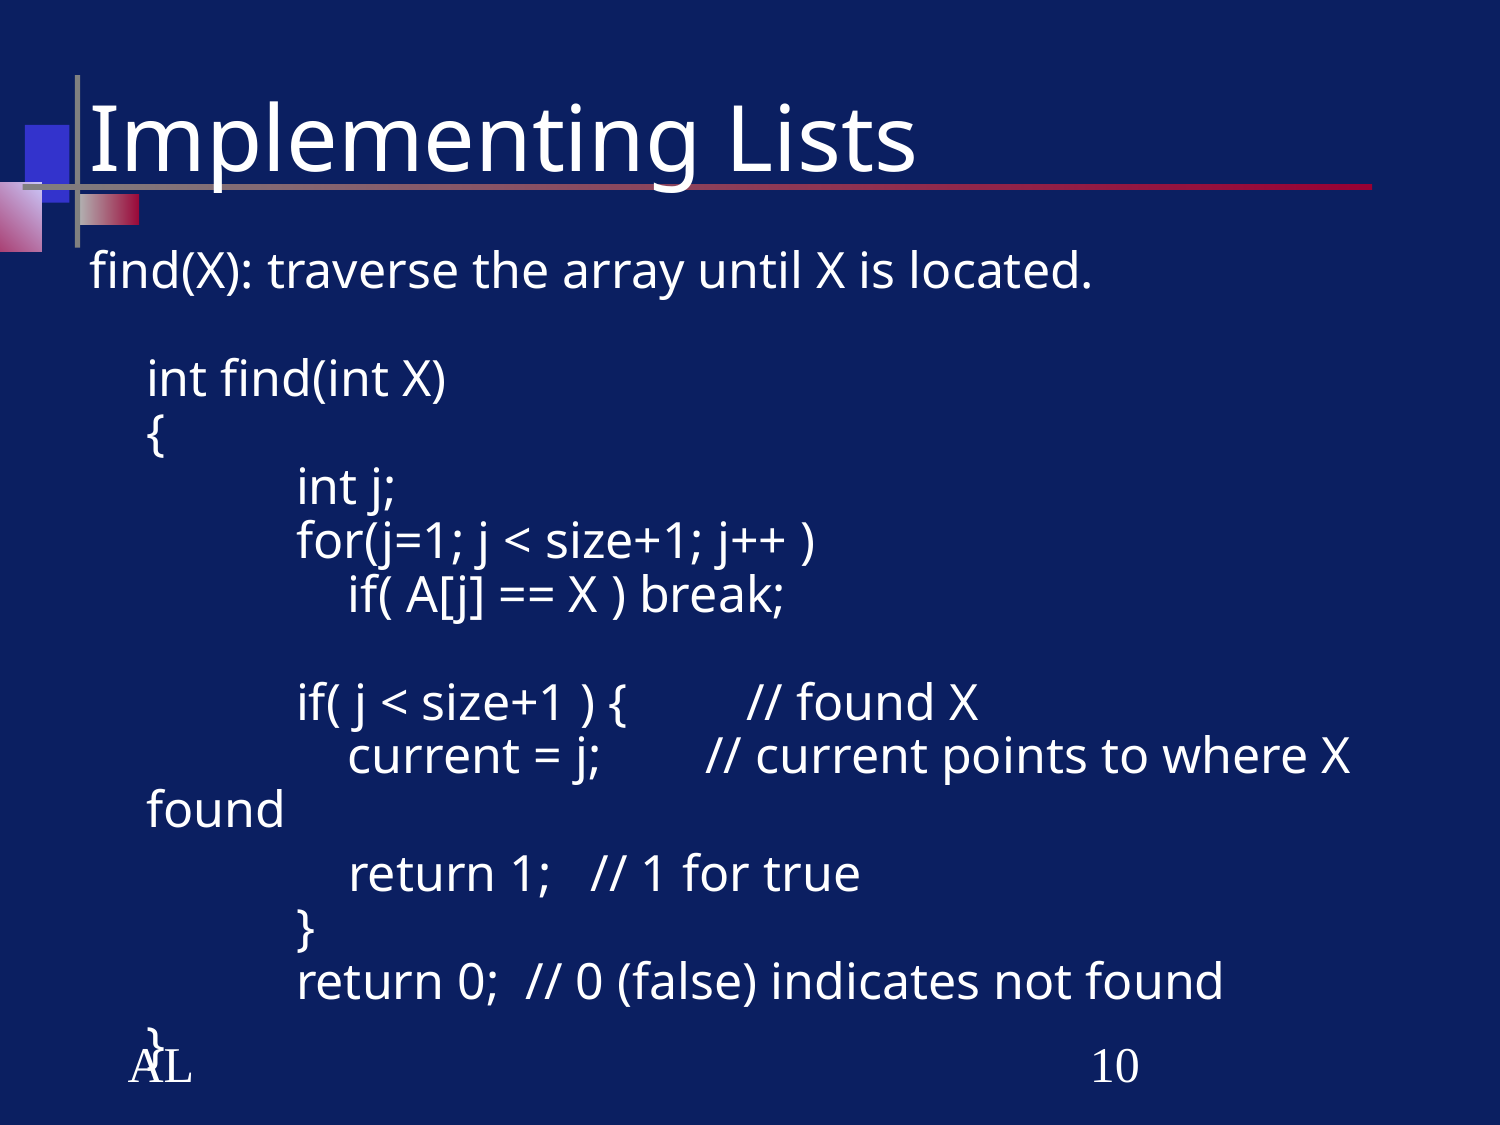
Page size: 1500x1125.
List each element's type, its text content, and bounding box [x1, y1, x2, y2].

list find(X): traverse the array until X is located. int find(int X) { int j; for(j=1; j < size+1; j++ ) if( A[j] == X ) break; if( j < size+1 ) { // found X current = j; // current points to where X found return 1; // 1 for true } return 0; // 0 (false) indicates not found } [74, 237, 1425, 1038]
slide_number ‹#› [1074, 1038, 1388, 1100]
title Implementing Lists [74, 59, 1425, 210]
slide_number AL [112, 1038, 425, 1100]
